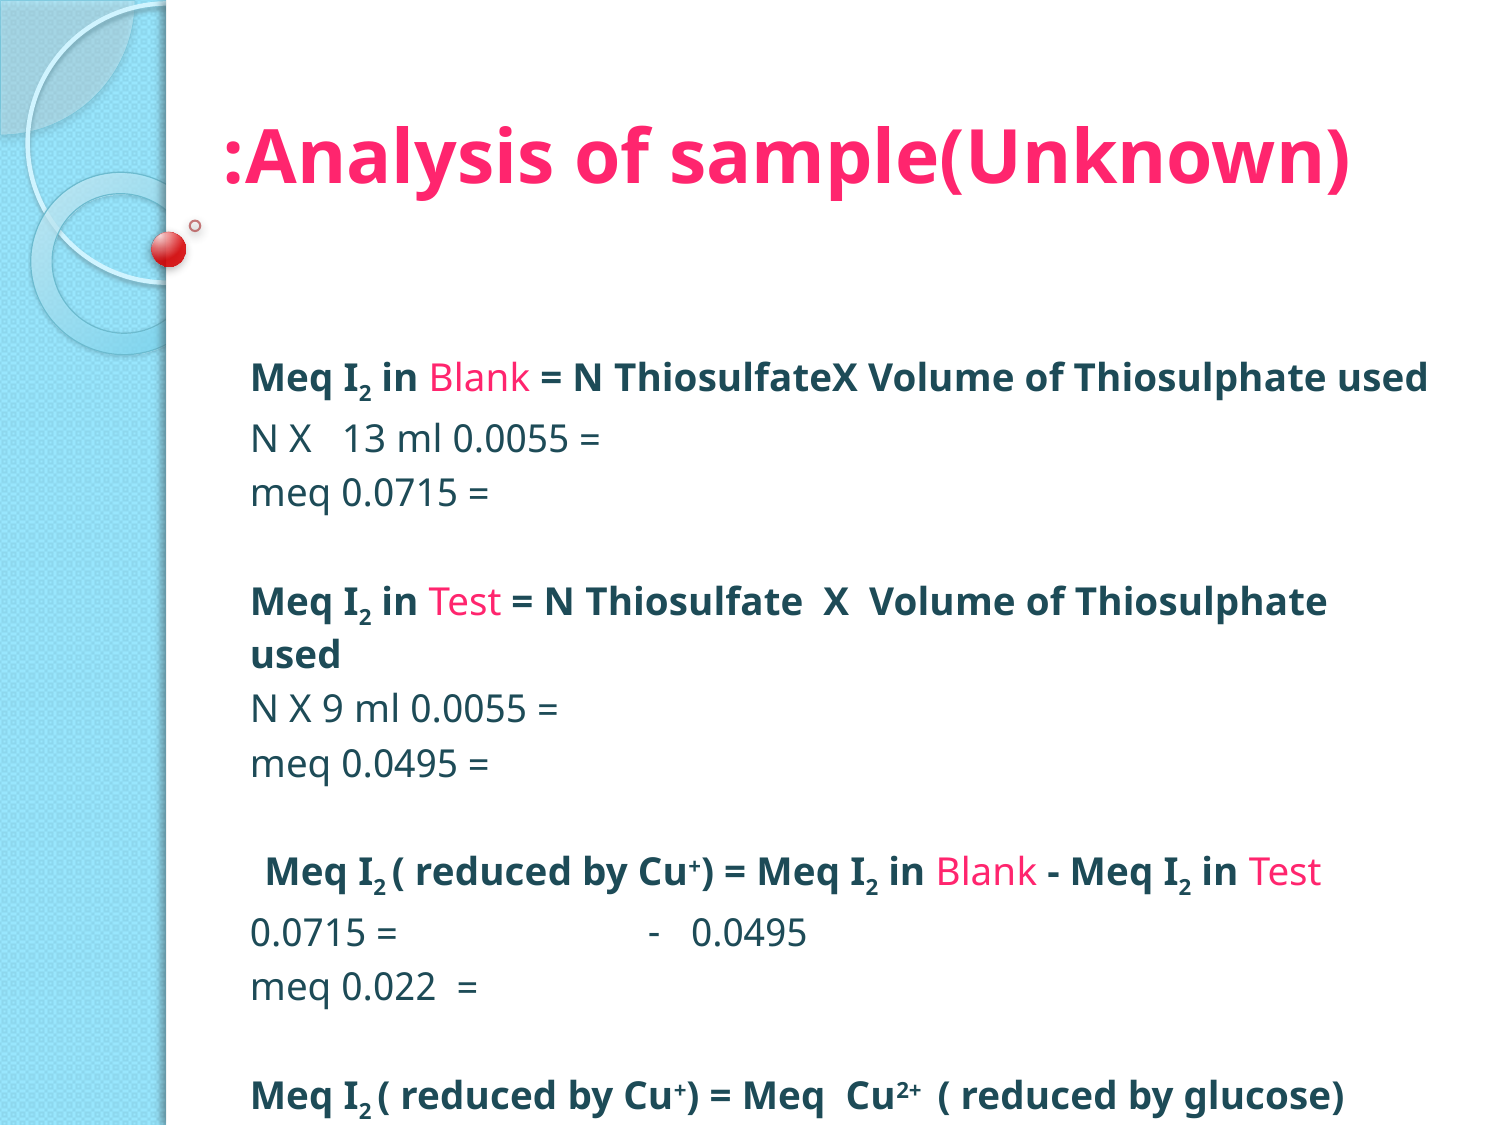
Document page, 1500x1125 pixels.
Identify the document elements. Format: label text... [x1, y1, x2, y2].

title Analysis of sample(Unknown): [206, 54, 1422, 296]
subtitle Meq I2 in Blank = N ThiosulfateX Volume of Thiosulphate used = 0.0055 N X 13 ml = 0.0715 meq Meq I2 in Test = N Thiosulfate X Volume of Thiosulphate used = 0.0055 N X 9 ml = 0.0495 meq Meq I2 ( reduced by Cu+) = Meq I2 in Blank - Meq I2 in Test 0.0495 - = 0.0715 = 0.022 meq Meq I2 ( reduced by Cu+) = Meq Cu2+ ( reduced by glucose) [234, 303, 1450, 1125]
